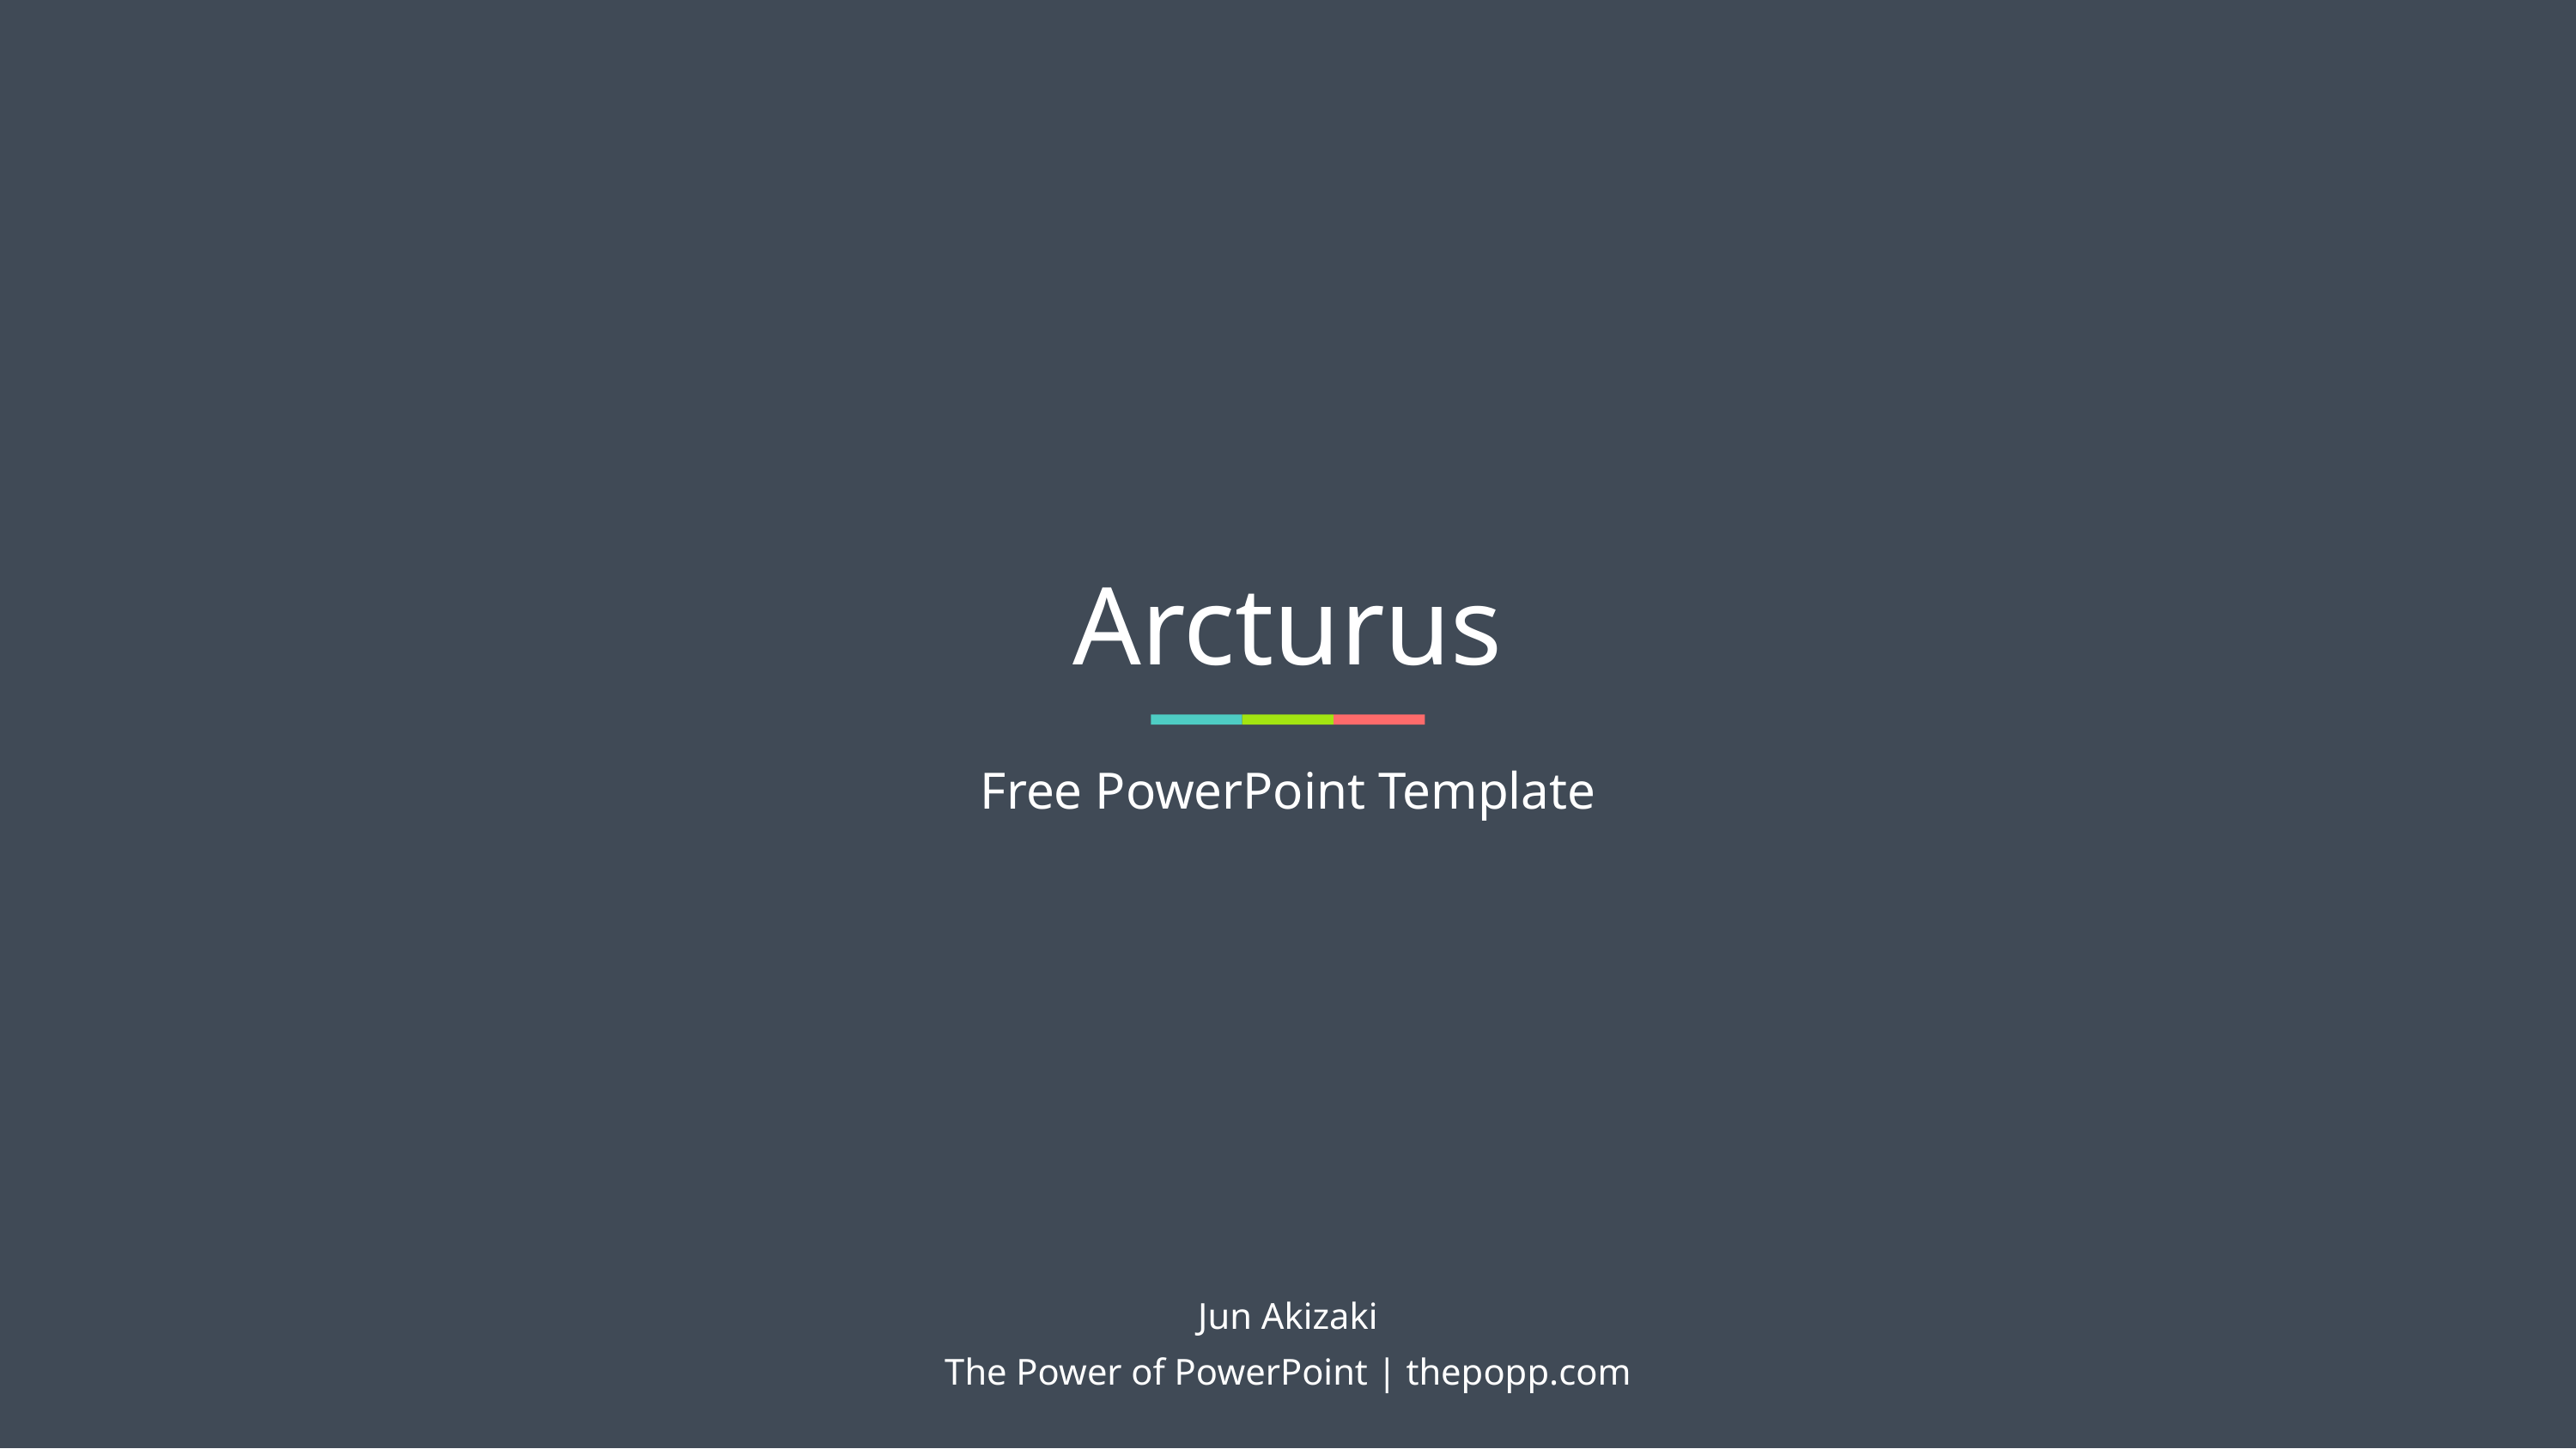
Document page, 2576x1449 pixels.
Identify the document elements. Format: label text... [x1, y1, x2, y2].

title Arcturus [67, 513, 2509, 694]
list Free PowerPoint Template [451, 753, 2125, 858]
list Jun Akizaki The Power of PowerPoint | thepopp.com [451, 1166, 2125, 1399]
